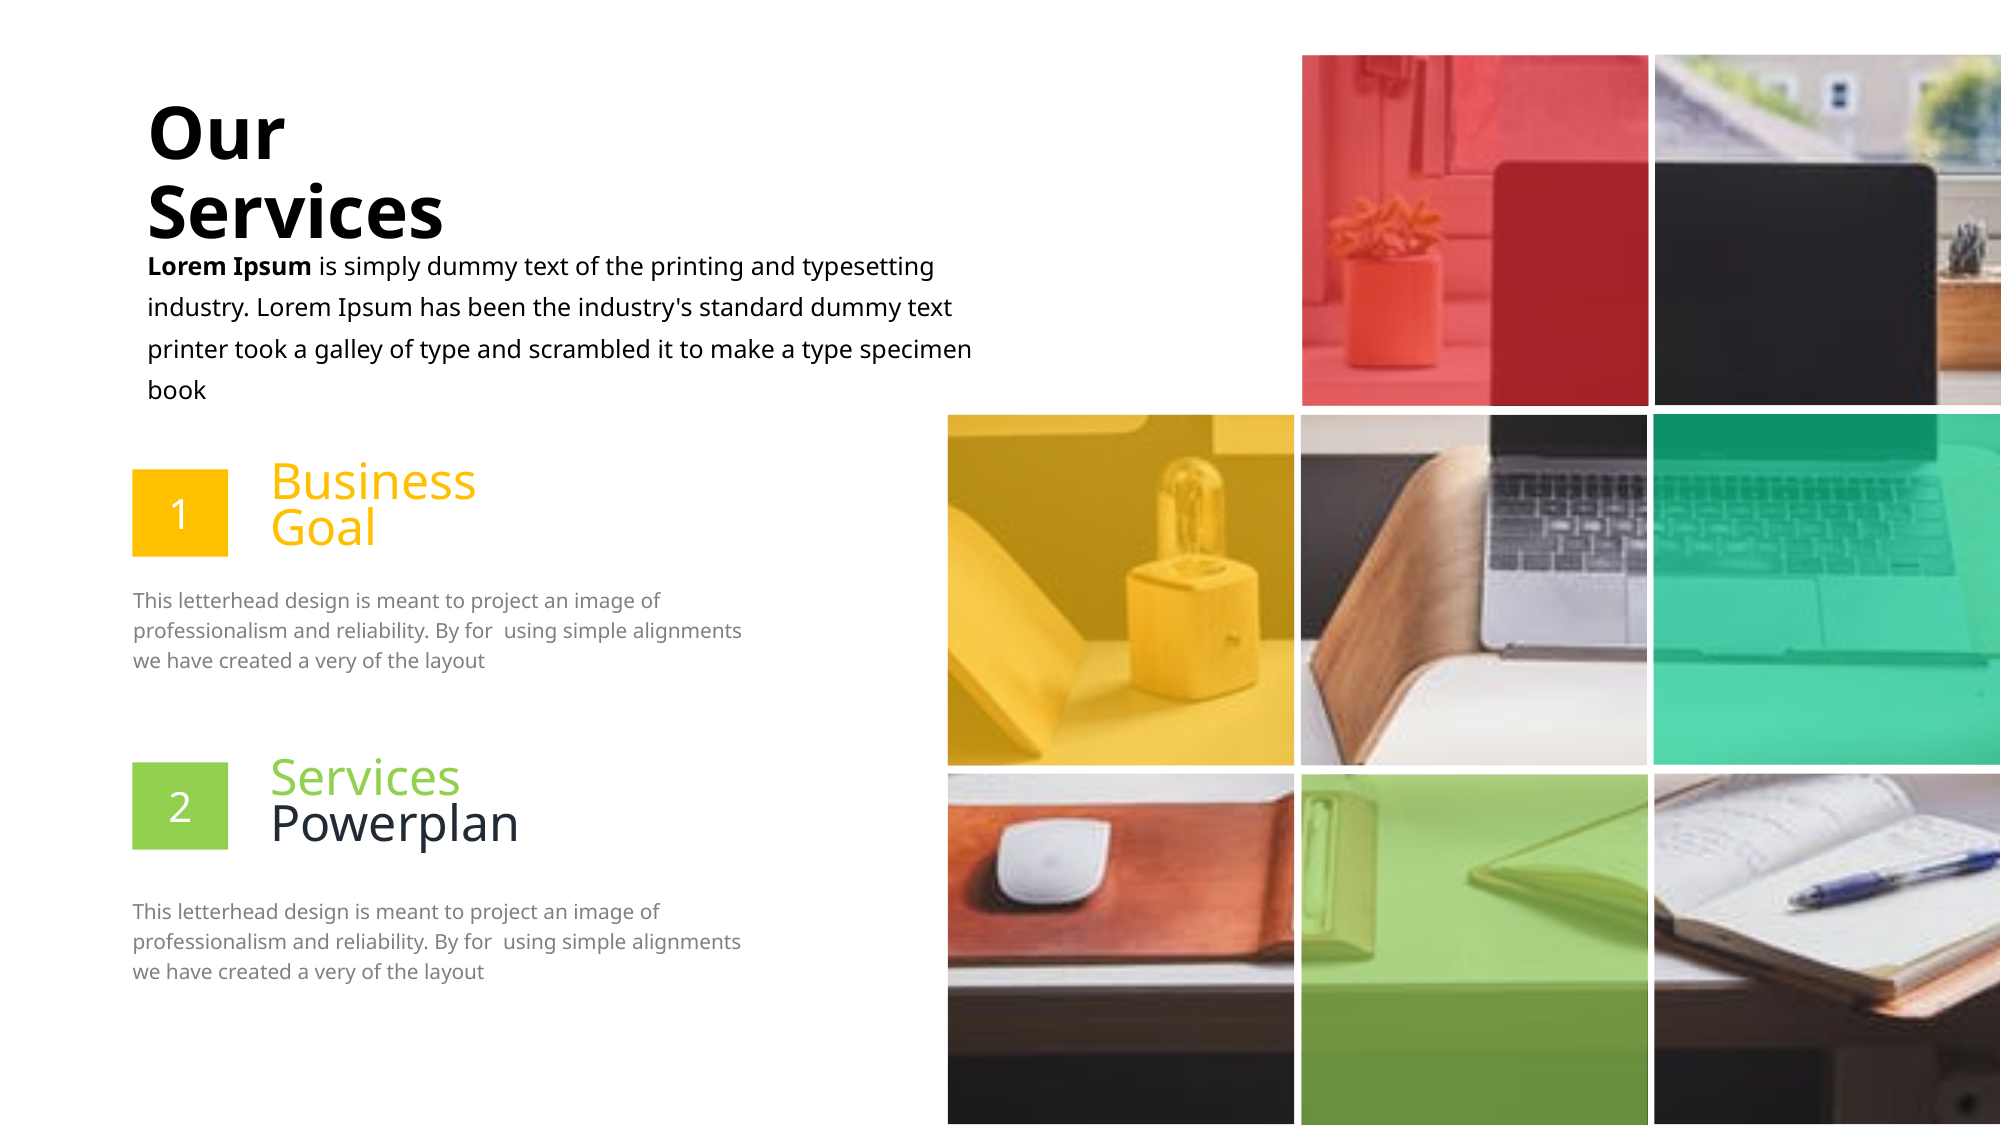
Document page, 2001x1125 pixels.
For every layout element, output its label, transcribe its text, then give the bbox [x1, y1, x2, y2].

title Our Services [132, 119, 613, 230]
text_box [132, 752, 767, 984]
picture [947, 54, 2001, 1125]
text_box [132, 456, 768, 673]
text_box Lorem Ipsum is simply dummy text of the printing and typesetting industry. Lorem Ipsum has been the industry's standard dummy text printer took a galley of type and scrambled it to make a type specimen book [132, 230, 947, 413]
